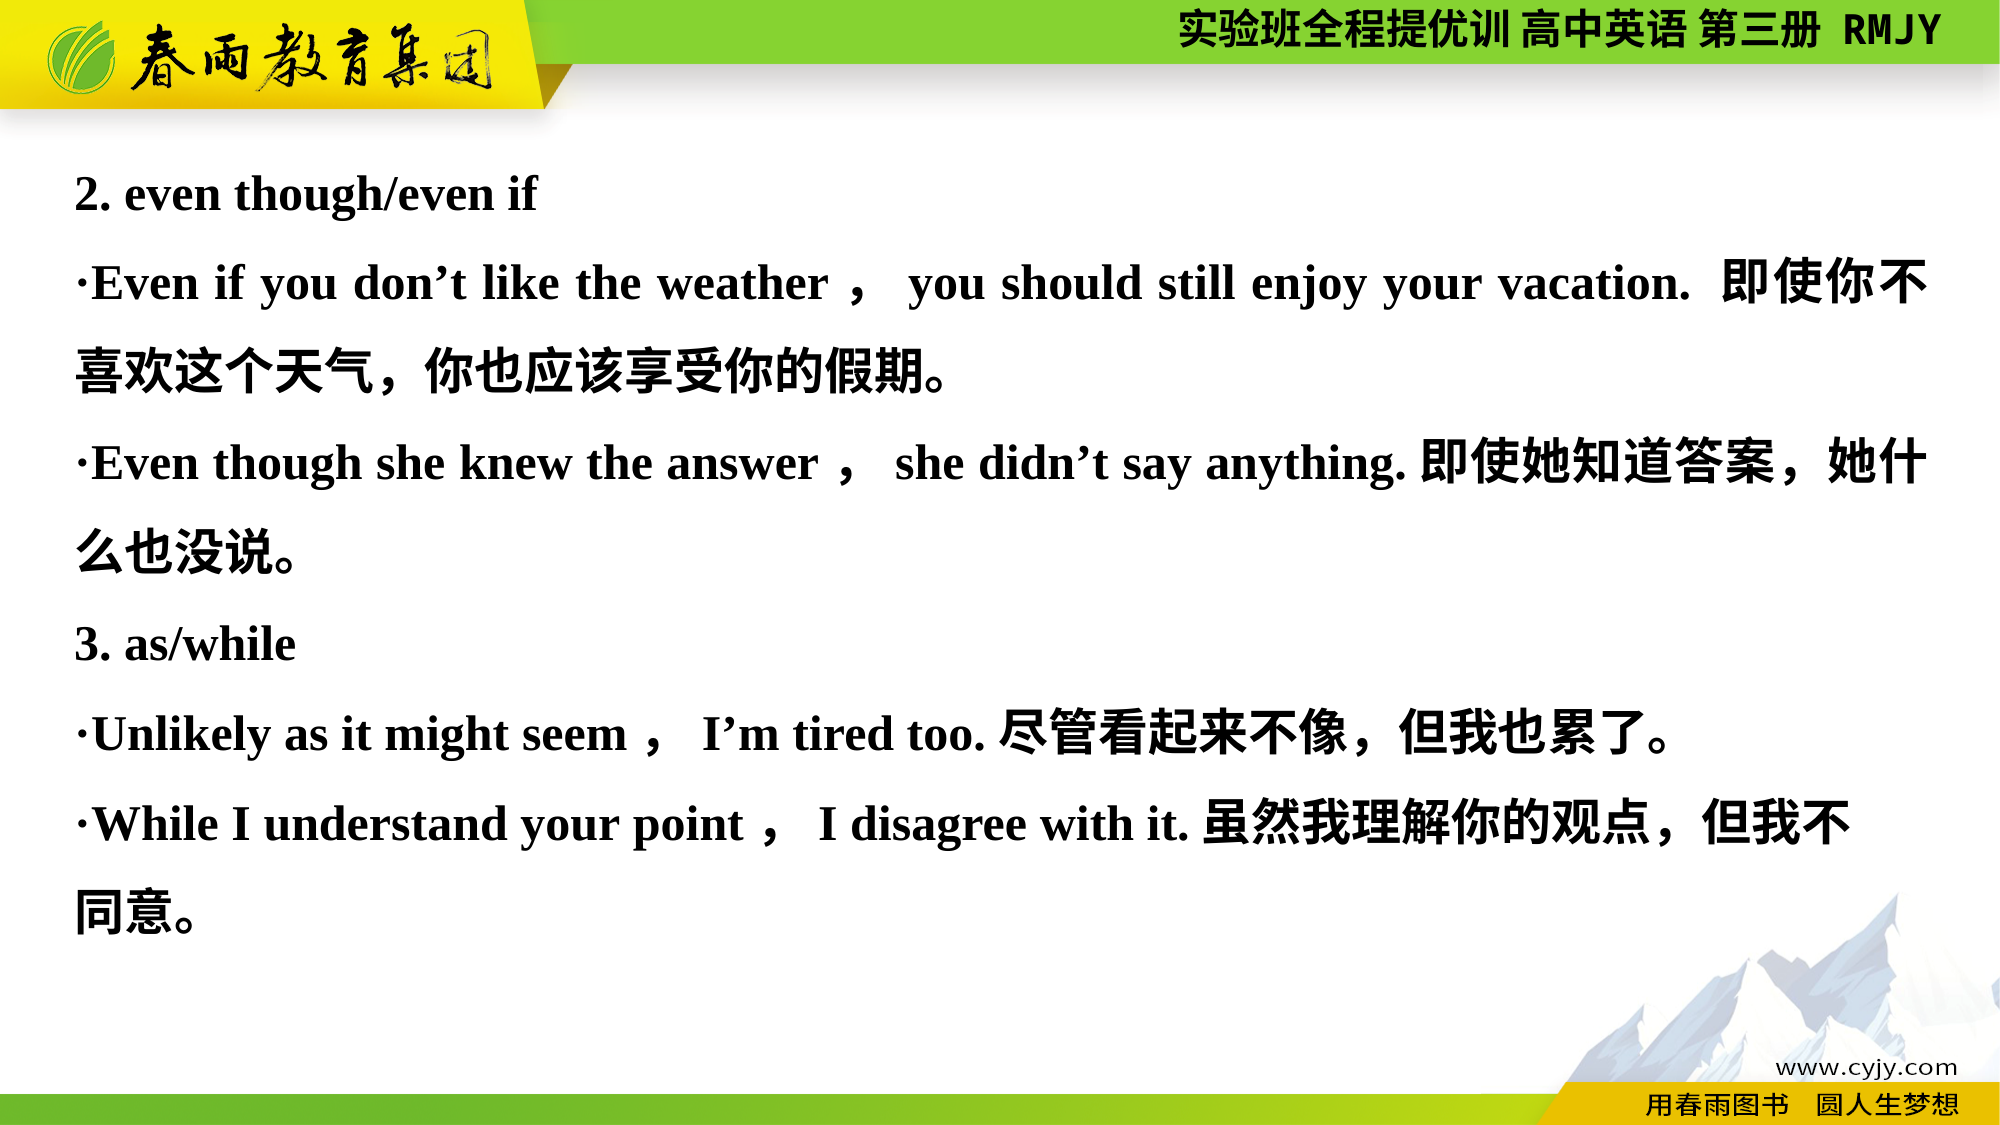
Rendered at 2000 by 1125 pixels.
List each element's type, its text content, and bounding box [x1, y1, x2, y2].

picture [0, 0, 2000, 1125]
list 2. even though/even if ·Even if you don’t like the weather，you should still enjoy your vacation. 即使你不喜欢这个天气，你也应该享受你的假期。 ·Even though she knew the answer，she didn’t say anything.即使她知道答案，她什么也没说。 3. as/while ·Unlikely as it might seem，I’m tired too.尽管看起来不像，但我也累了。 ·While I understand your point，I disagree with it.虽然我理解你的观点，但我不 同意。 [59, 122, 1944, 944]
